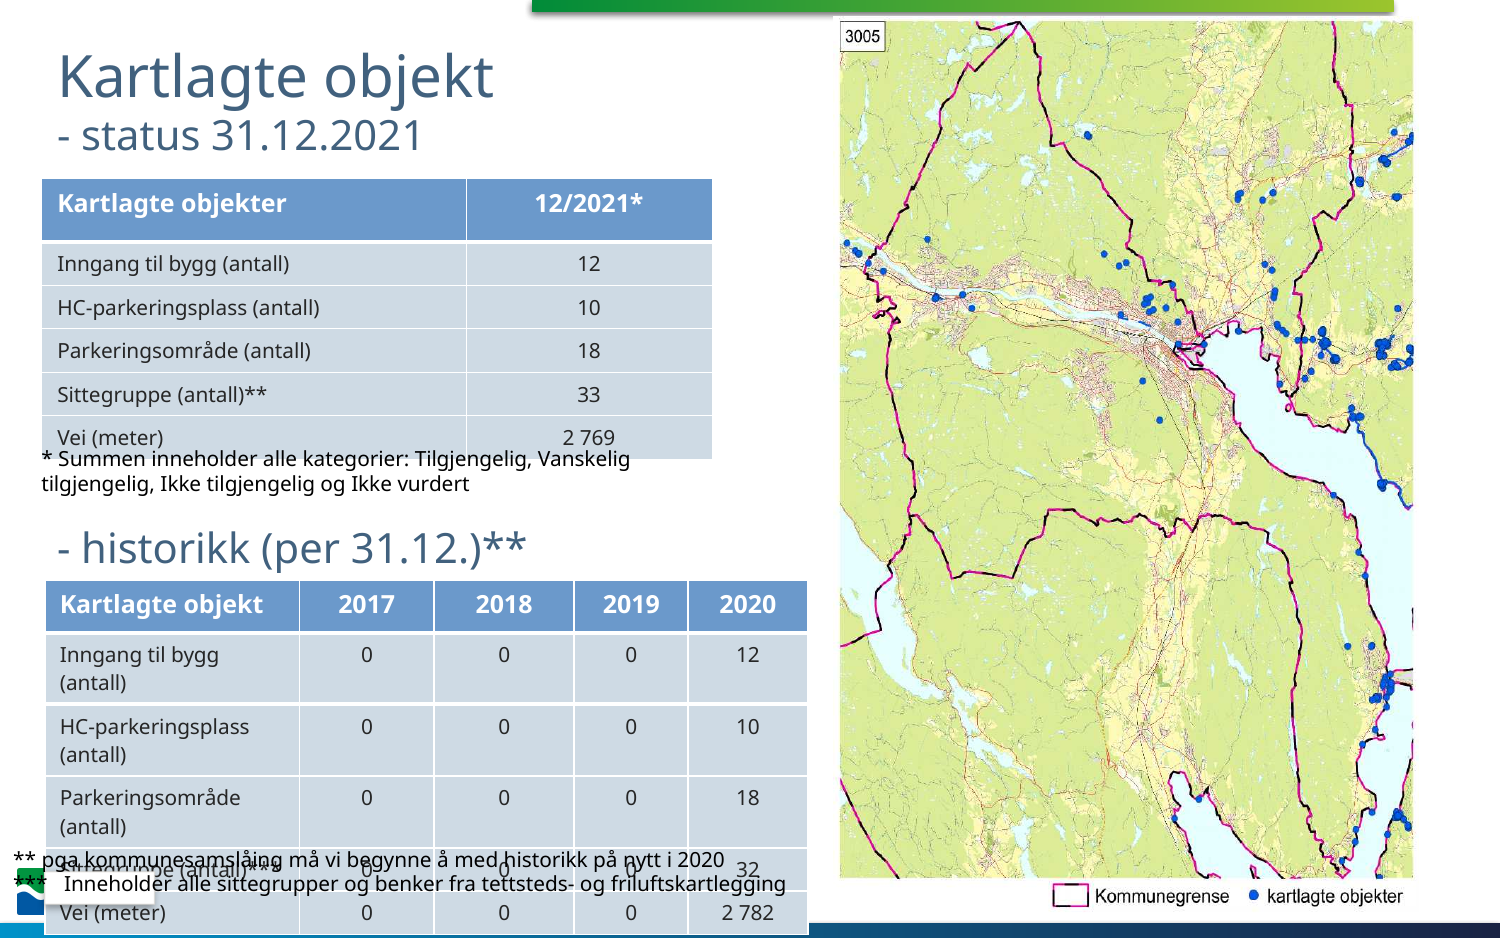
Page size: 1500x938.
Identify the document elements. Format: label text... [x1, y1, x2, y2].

text_box * Summen inneholder alle kategorier: Tilgjengelig, Vanskelig tilgjengelig, Ikke tilgjengelig og Ikke vurdert [26, 438, 711, 504]
table_cell 33 [467, 373, 712, 415]
table_cell 12 [467, 244, 712, 285]
table_cell 0 [435, 904, 573, 934]
table_cell Parkeringsområde (antall) [46, 777, 299, 838]
table_cell 12 [689, 635, 807, 702]
table_cell HC-parkeringsplass (antall) [46, 706, 299, 775]
table_header Kartlagte objekter [42, 179, 466, 240]
table_cell Vei (meter) [42, 416, 466, 438]
table_cell 2 782 [689, 892, 807, 934]
table_cell Sittegruppe (antall)** [42, 373, 466, 415]
picture [833, 16, 1419, 913]
text_box - historikk (per 31.12.)** [42, 496, 828, 580]
table_cell 0 [300, 706, 433, 775]
text_box Kartlagte objekt - status 31.12.2021 [42, 24, 828, 167]
table_cell 0 [435, 635, 573, 702]
table_cell 0 [300, 635, 433, 702]
table_cell 10 [689, 706, 807, 775]
table_cell Parkeringsområde (antall) [42, 329, 466, 372]
table_cell 2 769 [467, 416, 712, 459]
table_cell 18 [467, 329, 712, 372]
table_cell Inngang til bygg (antall) [46, 635, 299, 702]
table_header 2018 [435, 581, 573, 631]
table_cell 18 [689, 777, 807, 847]
table_cell 10 [467, 286, 712, 328]
table_header Kartlagte objekt [46, 581, 299, 631]
table_cell 0 [435, 777, 573, 838]
table_cell 0 [575, 706, 687, 775]
table_header 12/2021* [467, 179, 712, 240]
table_cell 0 [575, 635, 687, 702]
table_cell Inngang til bygg (antall) [42, 244, 466, 285]
table_cell 0 [300, 777, 433, 838]
table_cell Vei (meter) [46, 904, 299, 934]
table_cell 0 [435, 706, 573, 775]
table_cell 0 [575, 777, 687, 838]
table_header 2019 [575, 581, 687, 631]
table_header 2020 [689, 581, 807, 631]
table_cell 0 [300, 904, 433, 934]
table_cell HC-parkeringsplass (antall) [42, 286, 466, 328]
table_cell 0 [575, 904, 687, 934]
table_cell 32 [802, 849, 807, 890]
text_box ** pga kommunesamslåing må vi begynne å med historikk på nytt i 2020 *** Inneholder alle sittegrupper og benker fra tettsteds- og friluftskartlegging [0, 838, 802, 904]
table_header 2017 [300, 581, 433, 631]
